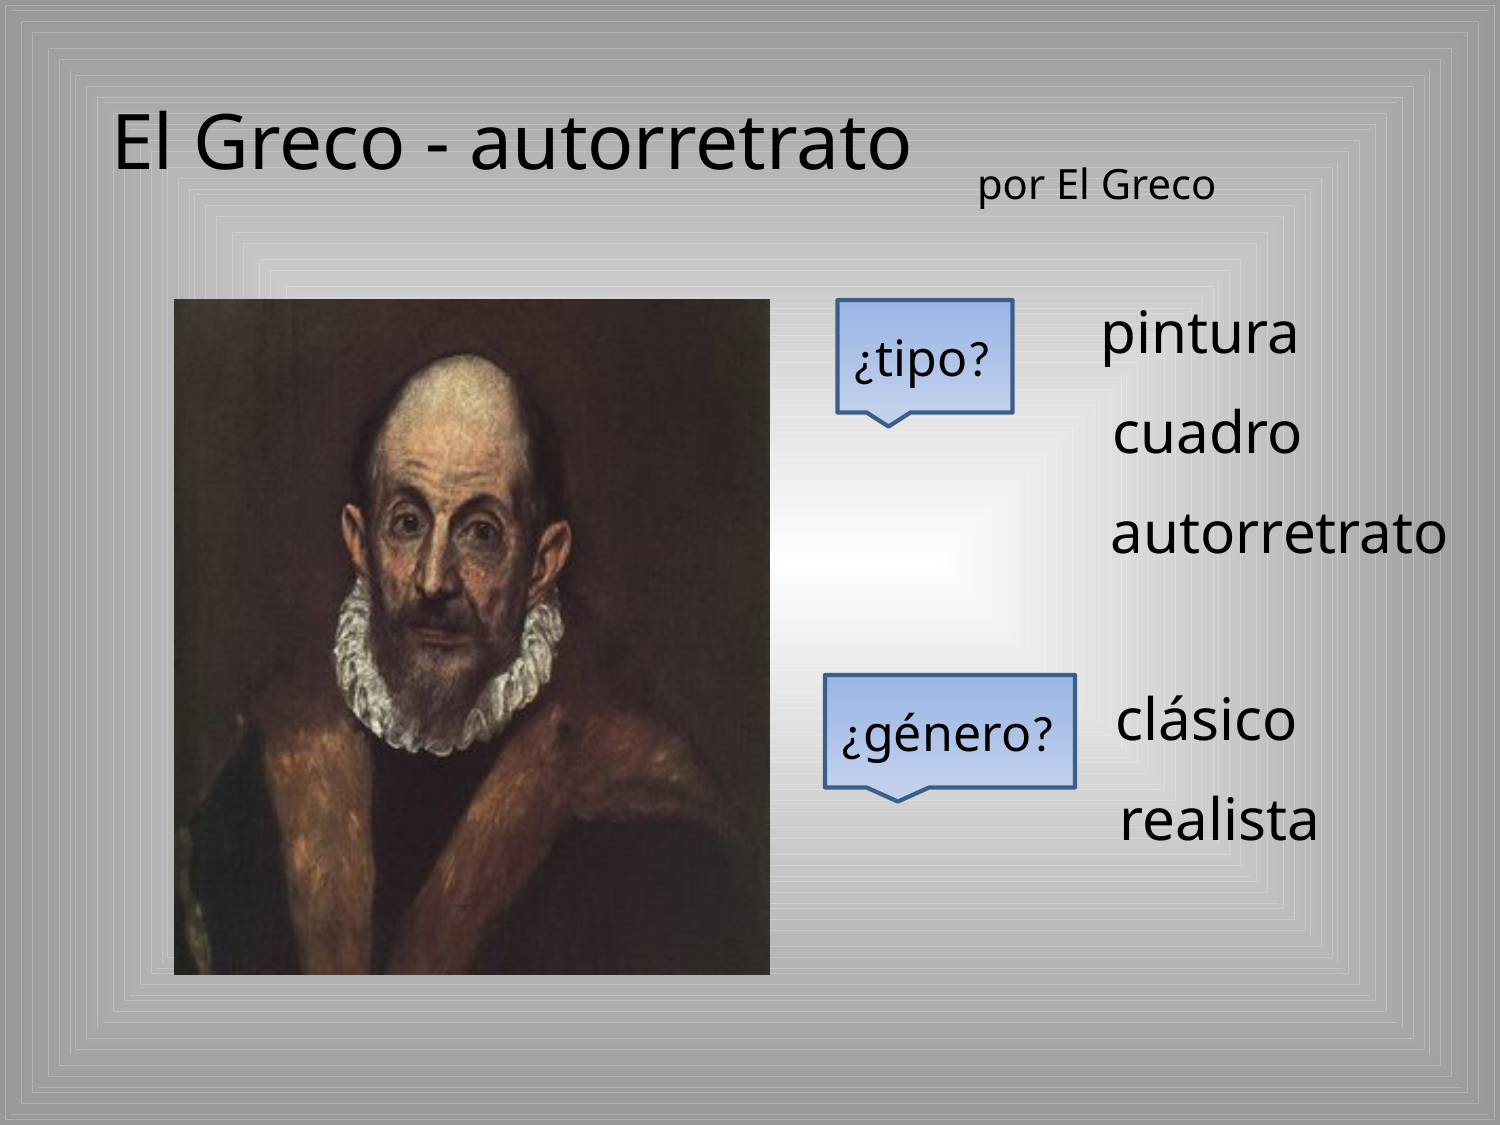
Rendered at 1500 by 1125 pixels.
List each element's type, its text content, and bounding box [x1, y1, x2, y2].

text_box autorretrato [1096, 487, 1464, 573]
text_box cuadro [1097, 387, 1318, 473]
text_box realista [1105, 774, 1336, 860]
text_box por El Greco [962, 149, 1413, 215]
picture [174, 299, 771, 976]
text_box pintura [1086, 287, 1315, 373]
text_box ¿género? [822, 672, 1078, 804]
text_box clásico [1100, 675, 1313, 760]
title El Greco - autorretrato [75, 45, 950, 233]
text_box ¿tipo? [835, 297, 1015, 429]
